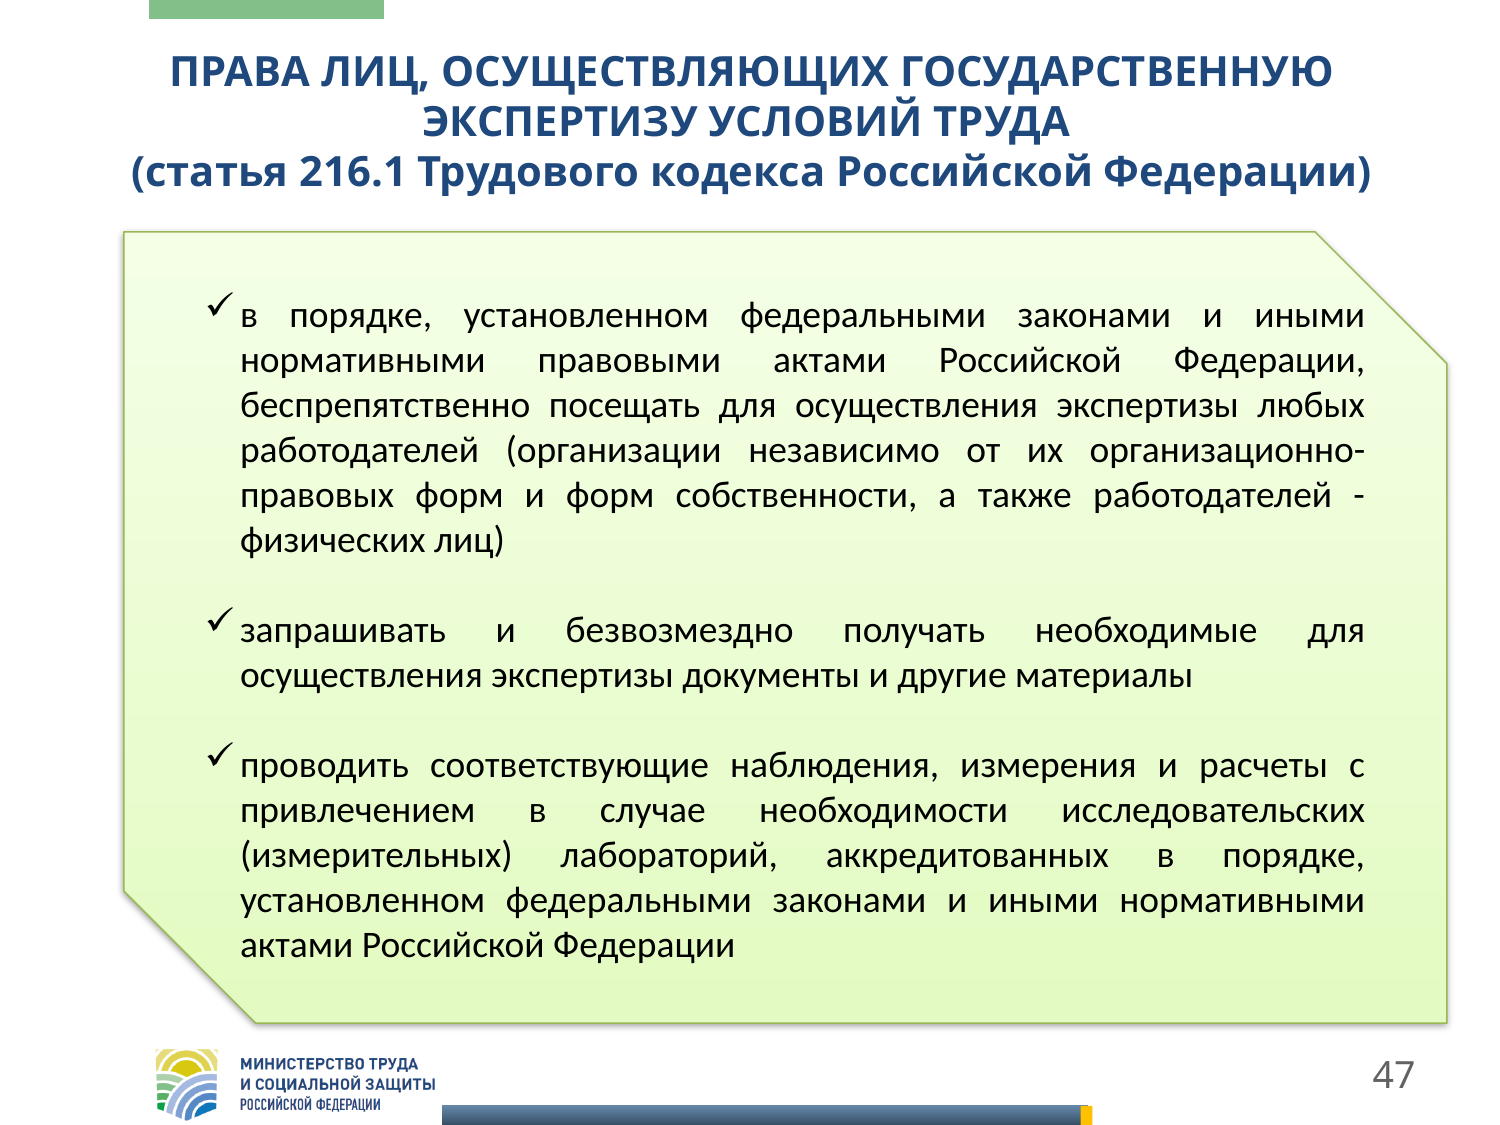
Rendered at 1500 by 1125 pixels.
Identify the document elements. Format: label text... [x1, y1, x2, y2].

picture [149, 0, 385, 19]
text_box [1079, 1104, 1094, 1125]
text_box [448, 1105, 1079, 1125]
text_box в порядке, установленном федеральными законами и иными нормативными правовыми актами Российской Федерации, беспрепятственно посещать для осуществления экспертизы любых работодателей (организации независимо от их организационно-правовых форм и форм собственности, а также работодателей - физических лиц) запрашивать и безвозмездно получать необходимые для осуществления экспертизы документы и другие материалы проводить соответствующие наблюдения, измерения и расчеты с привлечением в случае необходимости исследовательских (измерительных) лабораторий, аккредитованных в порядке, установленном федеральными законами и иными нормативными актами Российской Федерации [123, 231, 1448, 1024]
title ПРАВА ЛИЦ, ОСУЩЕСТВЛЯЮЩИХ ГОСУДАРСТВЕННУЮ ЭКСПЕРТИЗУ УСЛОВИЙ ТРУДА (статья 216.1 Трудового кодекса Российской Федерации) [76, 30, 1428, 209]
slide_number 47 [1080, 1046, 1431, 1107]
picture [147, 1043, 444, 1125]
